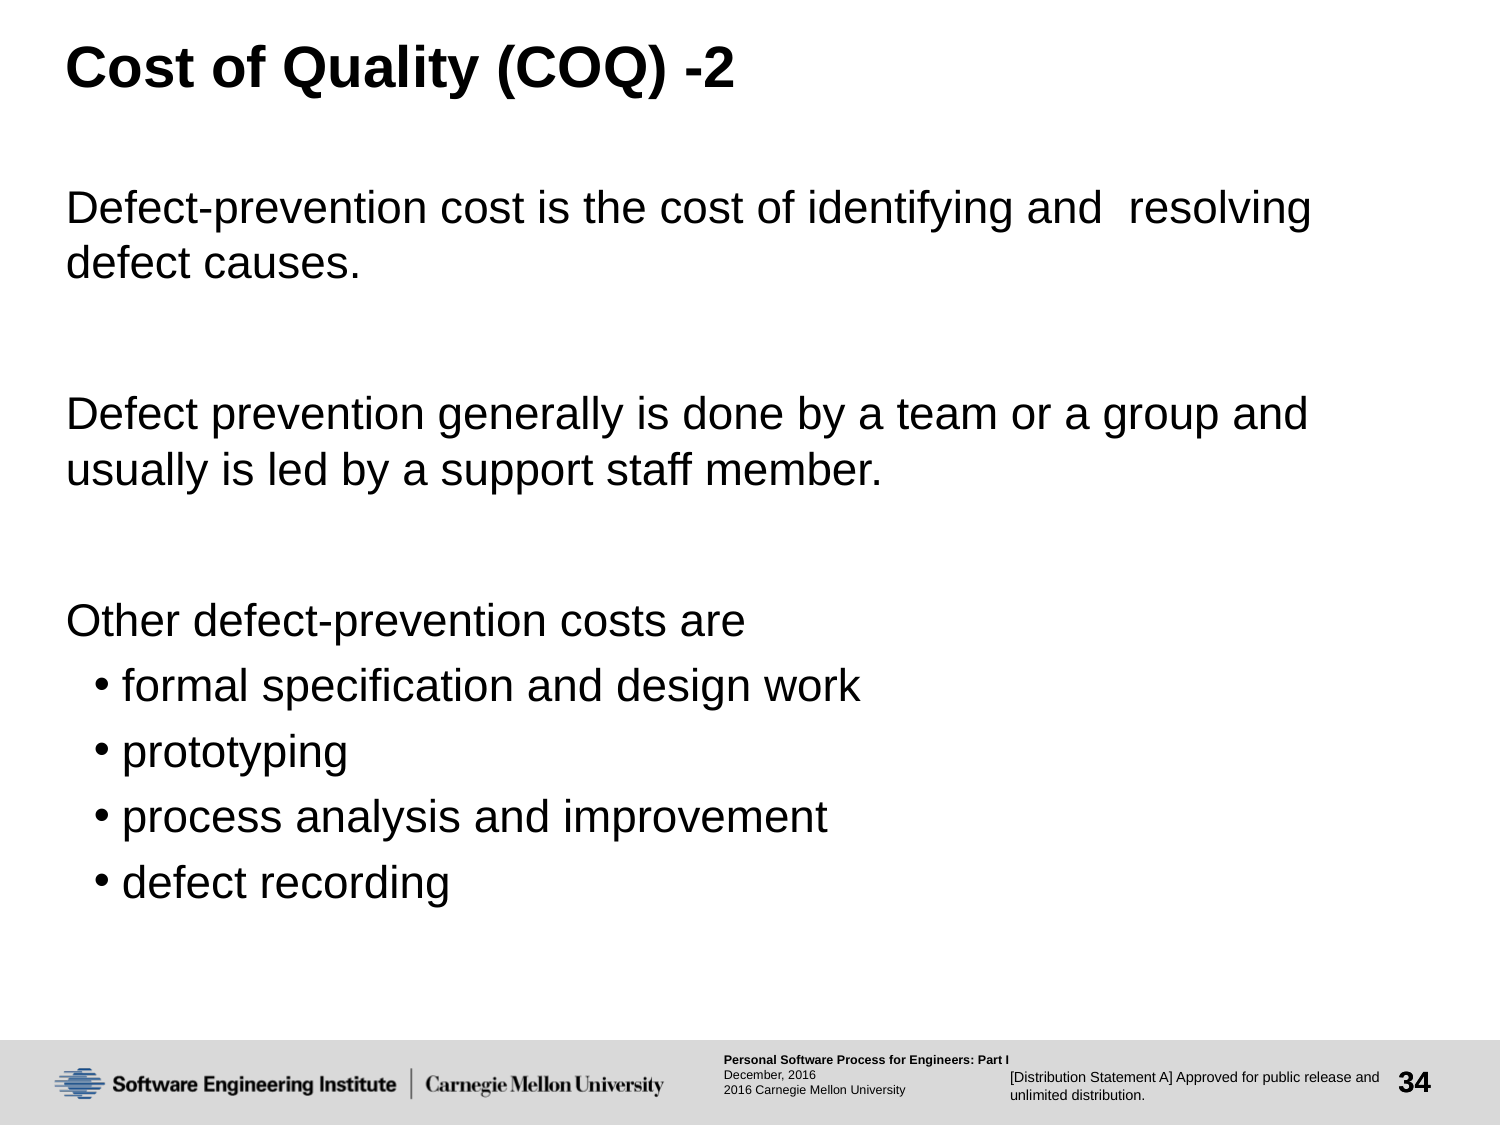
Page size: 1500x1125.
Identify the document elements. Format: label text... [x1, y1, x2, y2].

list Defect-prevention cost is the cost of identifying and resolving defect causes. Defect prevention generally is done by a team or a group and usually is led by a support staff member. Other defect-prevention costs are formal specification and design work prototyping process analysis and improvement defect recording [65, 177, 1431, 1000]
title Cost of Quality (COQ) -2 [65, 37, 1313, 148]
picture [46, 1061, 673, 1104]
